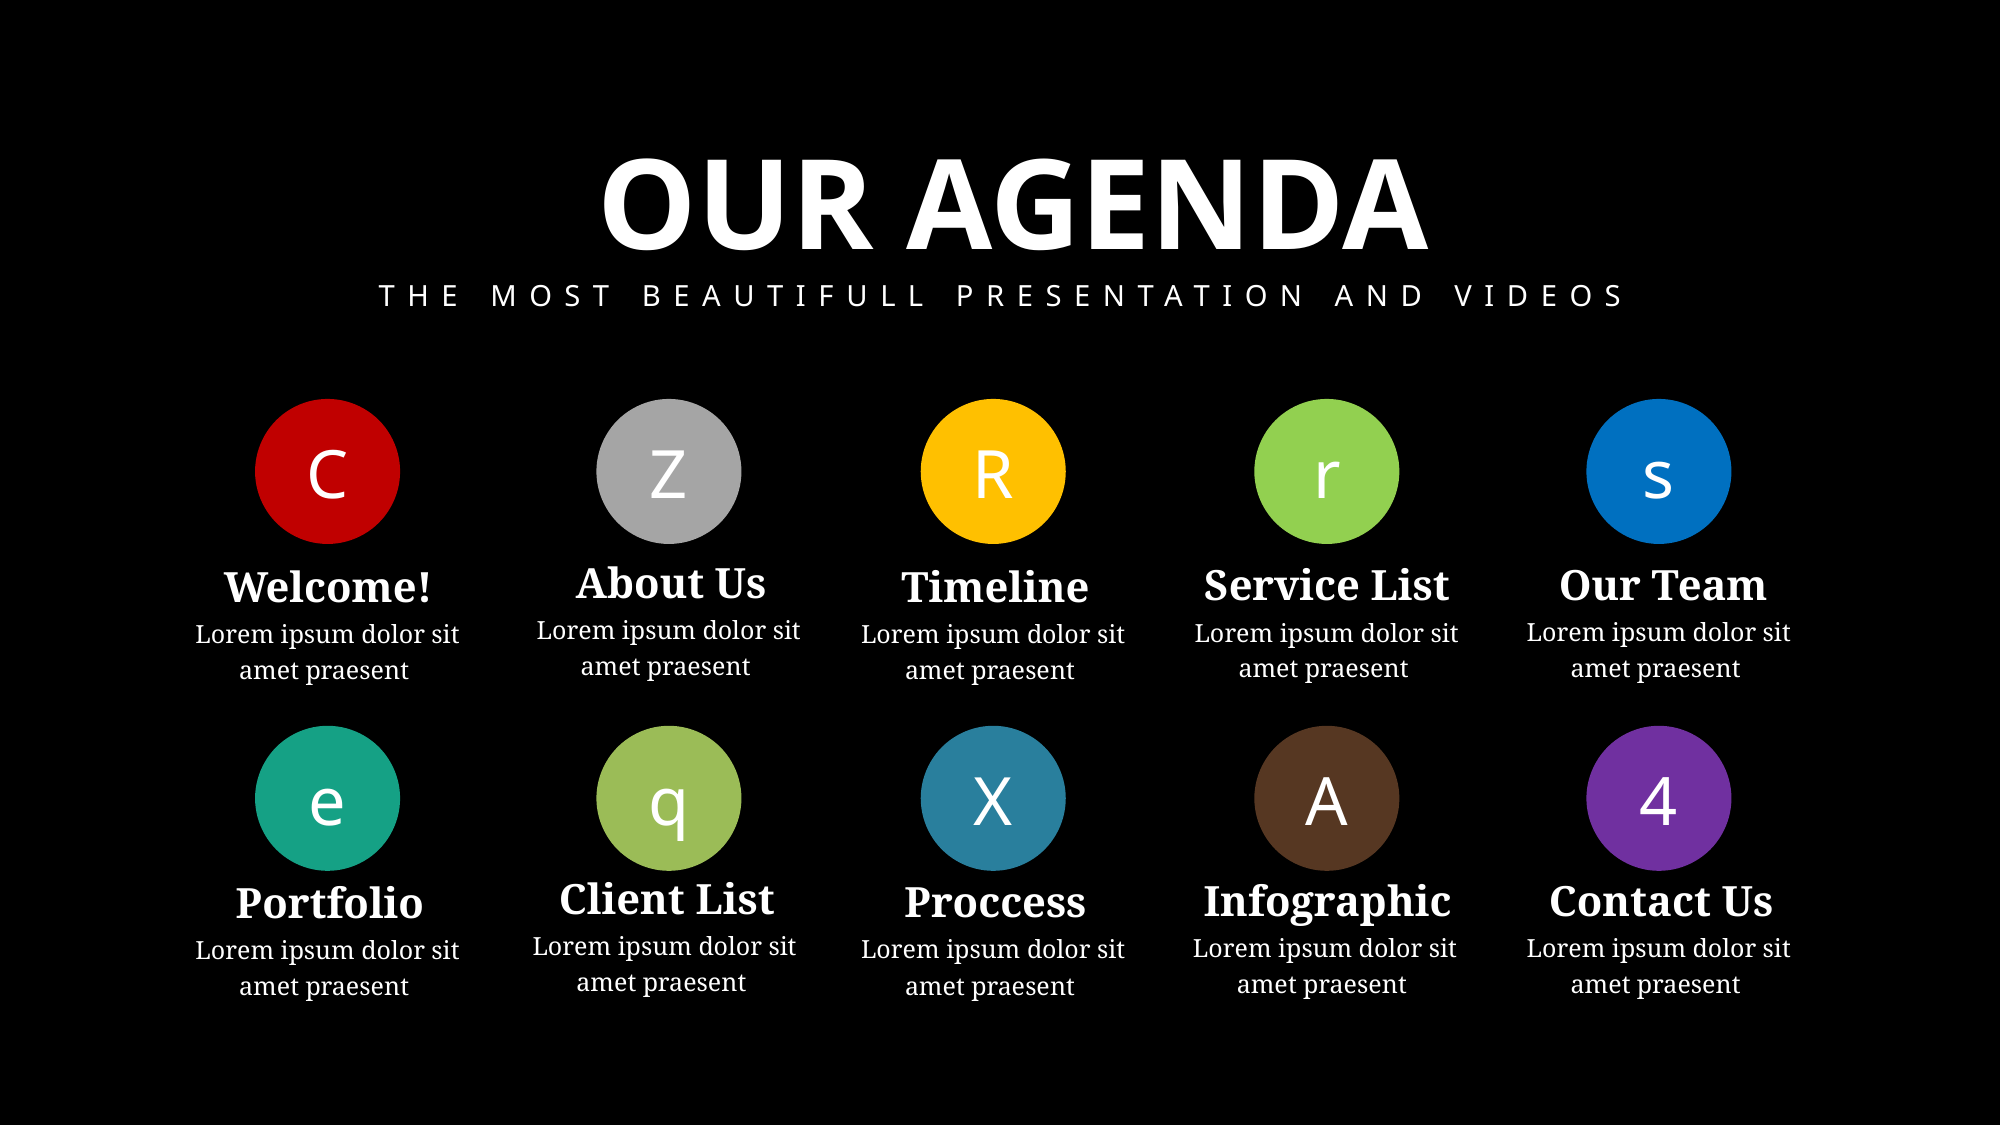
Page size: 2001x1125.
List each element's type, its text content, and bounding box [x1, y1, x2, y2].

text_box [161, 545, 494, 701]
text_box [827, 545, 1160, 701]
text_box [161, 861, 494, 1017]
text_box q [595, 724, 743, 857]
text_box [502, 541, 836, 698]
text_box C [254, 397, 402, 545]
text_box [827, 860, 1160, 1017]
text_box THE MOST BEAUTIFULL PRESENTATION AND VIDEOS [0, 271, 2000, 319]
text_box A [1253, 724, 1401, 859]
text_box e [254, 724, 402, 861]
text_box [1159, 859, 1492, 1015]
text_box OUR AGENDA [543, 117, 1483, 271]
text_box r [1253, 397, 1401, 543]
text_box R [919, 397, 1067, 545]
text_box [1493, 543, 1825, 699]
text_box Z [595, 397, 743, 541]
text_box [1160, 543, 1493, 700]
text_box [1492, 859, 1825, 1015]
text_box 4 [1585, 724, 1733, 859]
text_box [498, 857, 831, 1013]
text_box X [919, 724, 1067, 860]
text_box s [1585, 397, 1733, 543]
